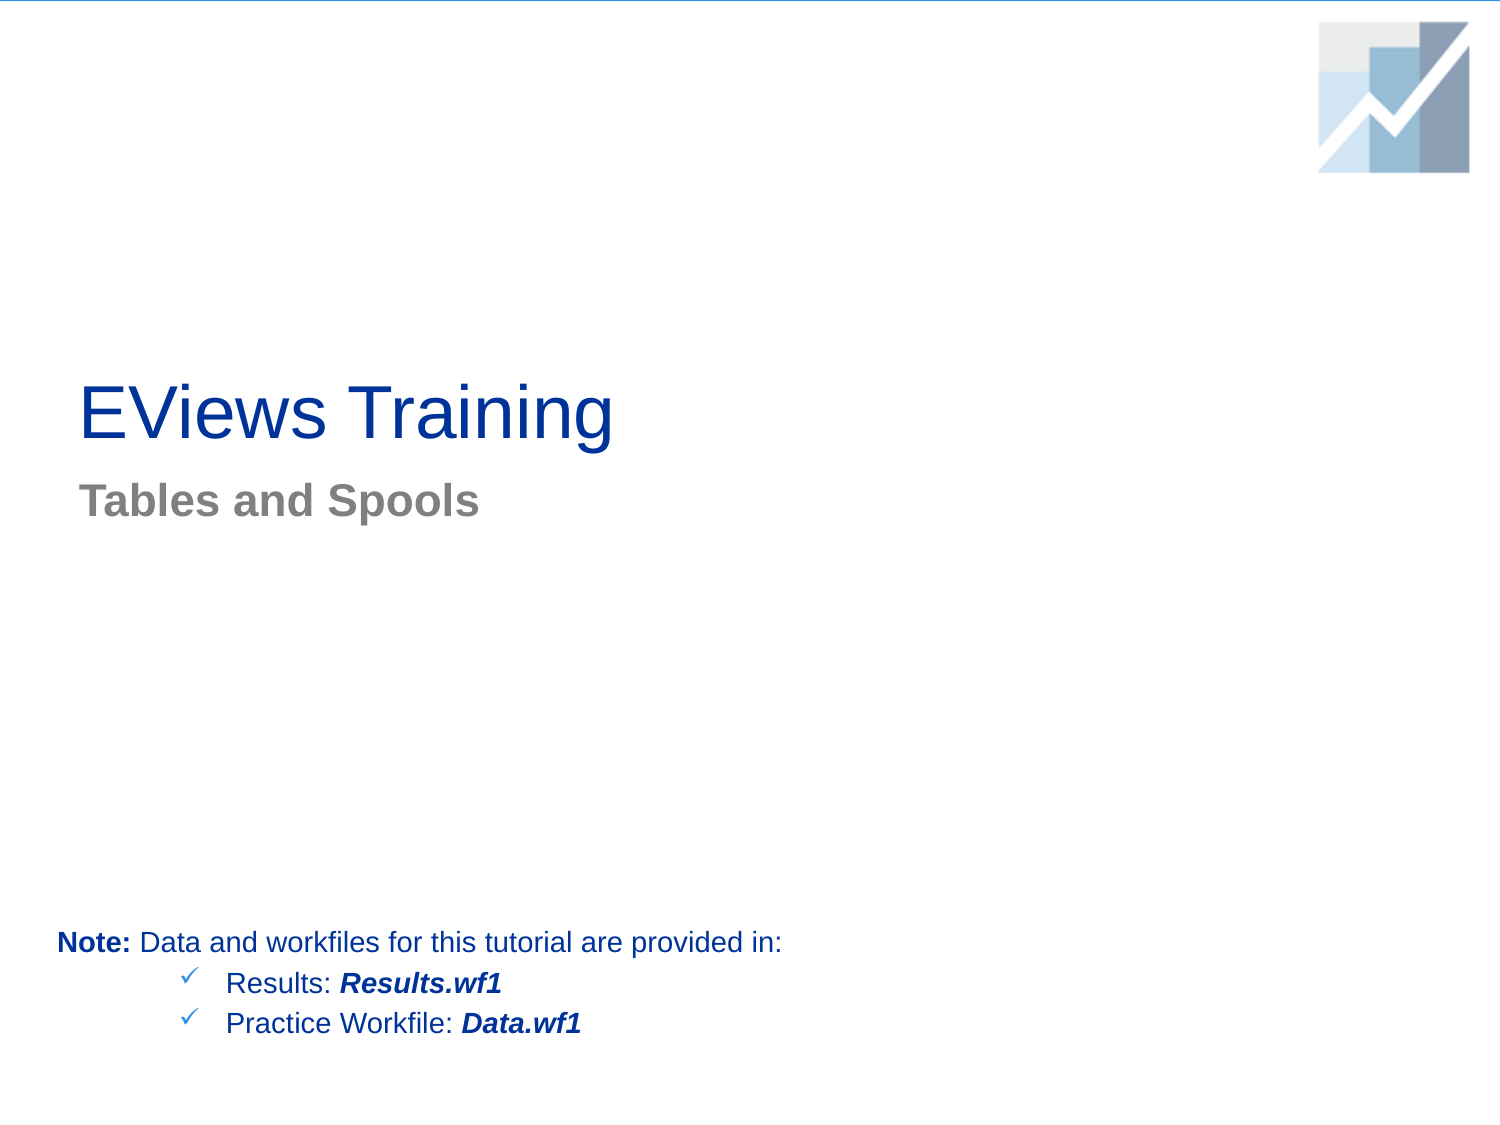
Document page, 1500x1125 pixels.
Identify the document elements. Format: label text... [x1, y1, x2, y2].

subtitle Tables and Spools [63, 463, 1318, 727]
title EViews Training [63, 237, 1318, 463]
text_box Note: Data and workfiles for this tutorial are provided in: Results: Results.wf1 Practice Workfile: Data.wf1 [42, 915, 1039, 1103]
picture [1300, 11, 1479, 181]
